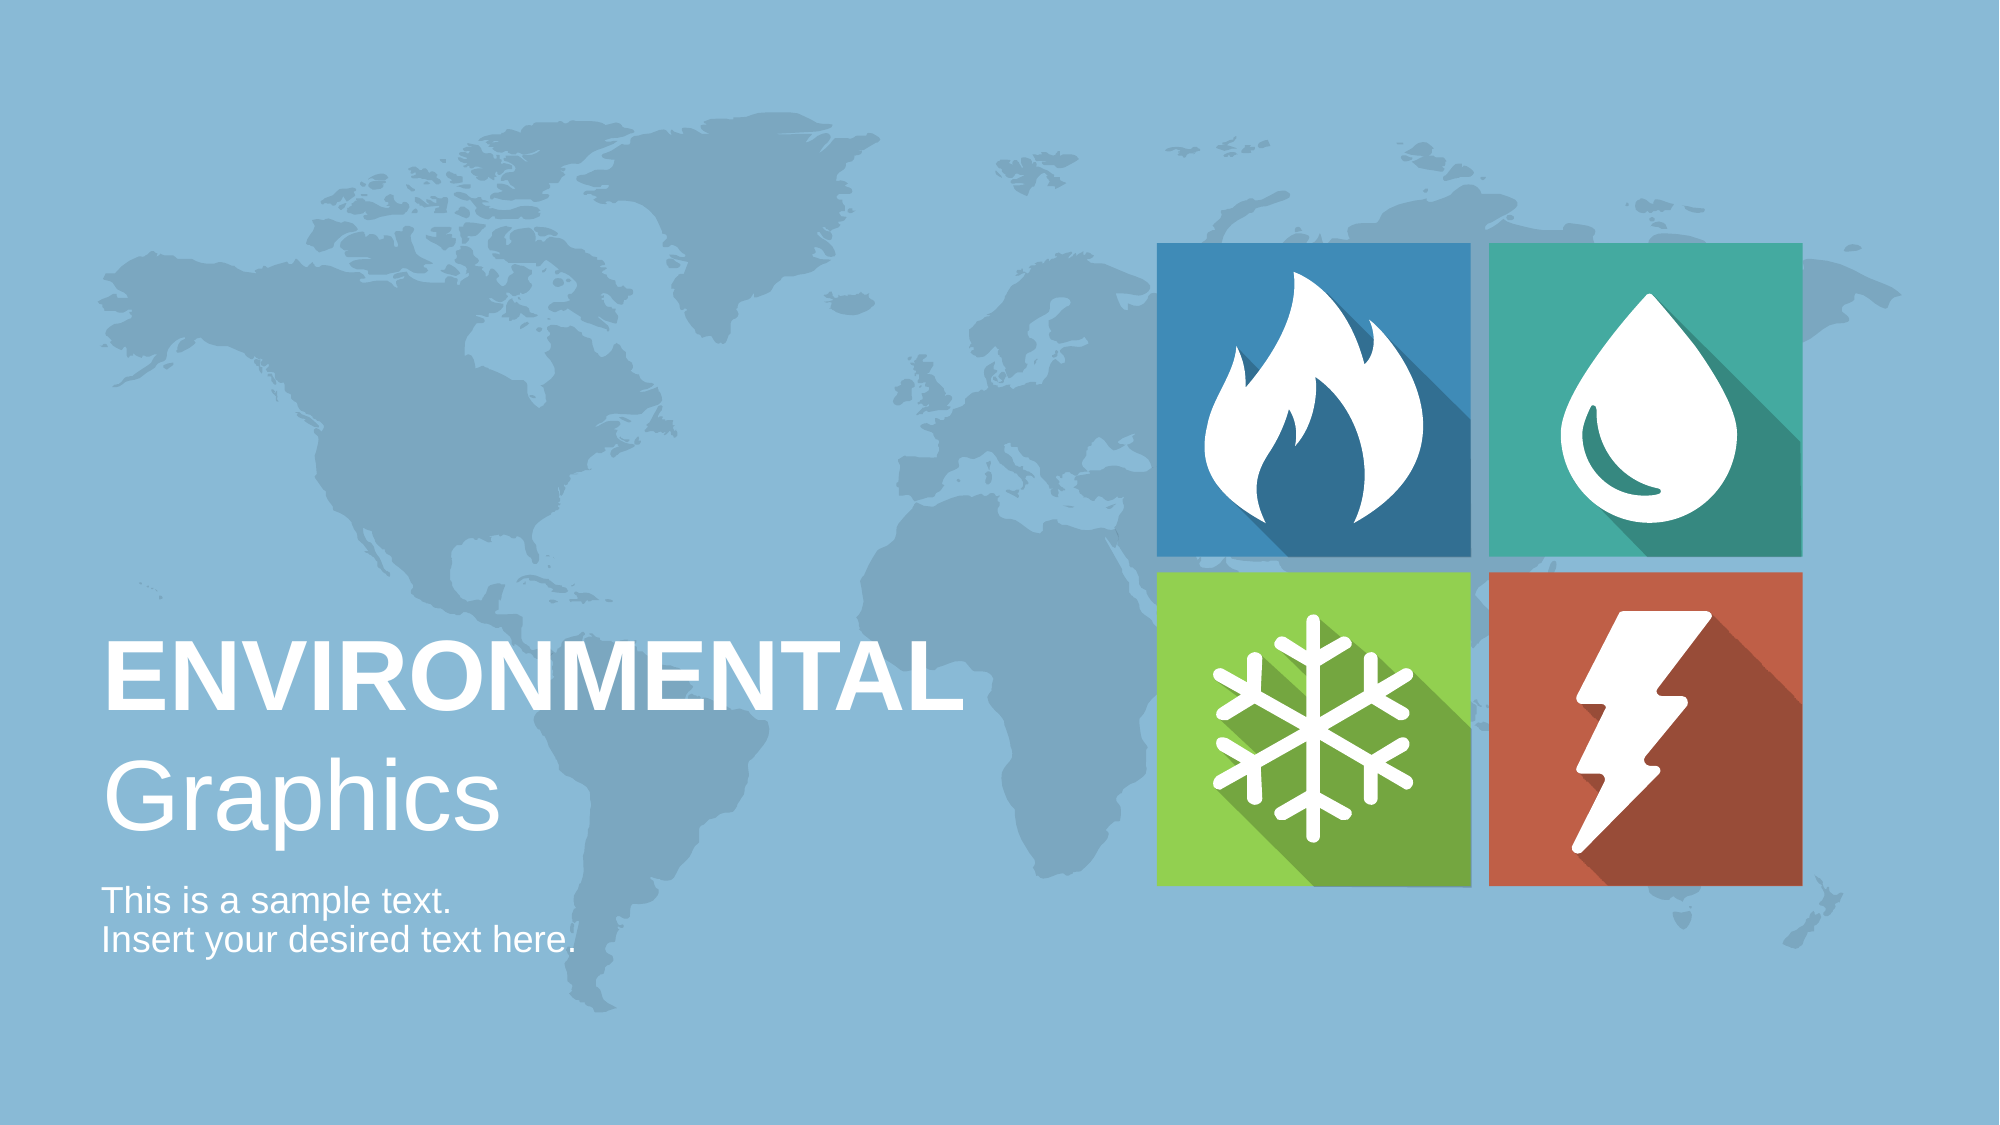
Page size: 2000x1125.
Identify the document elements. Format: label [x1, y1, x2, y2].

text_box [1156, 242, 1803, 888]
text_box [97, 112, 1903, 1013]
